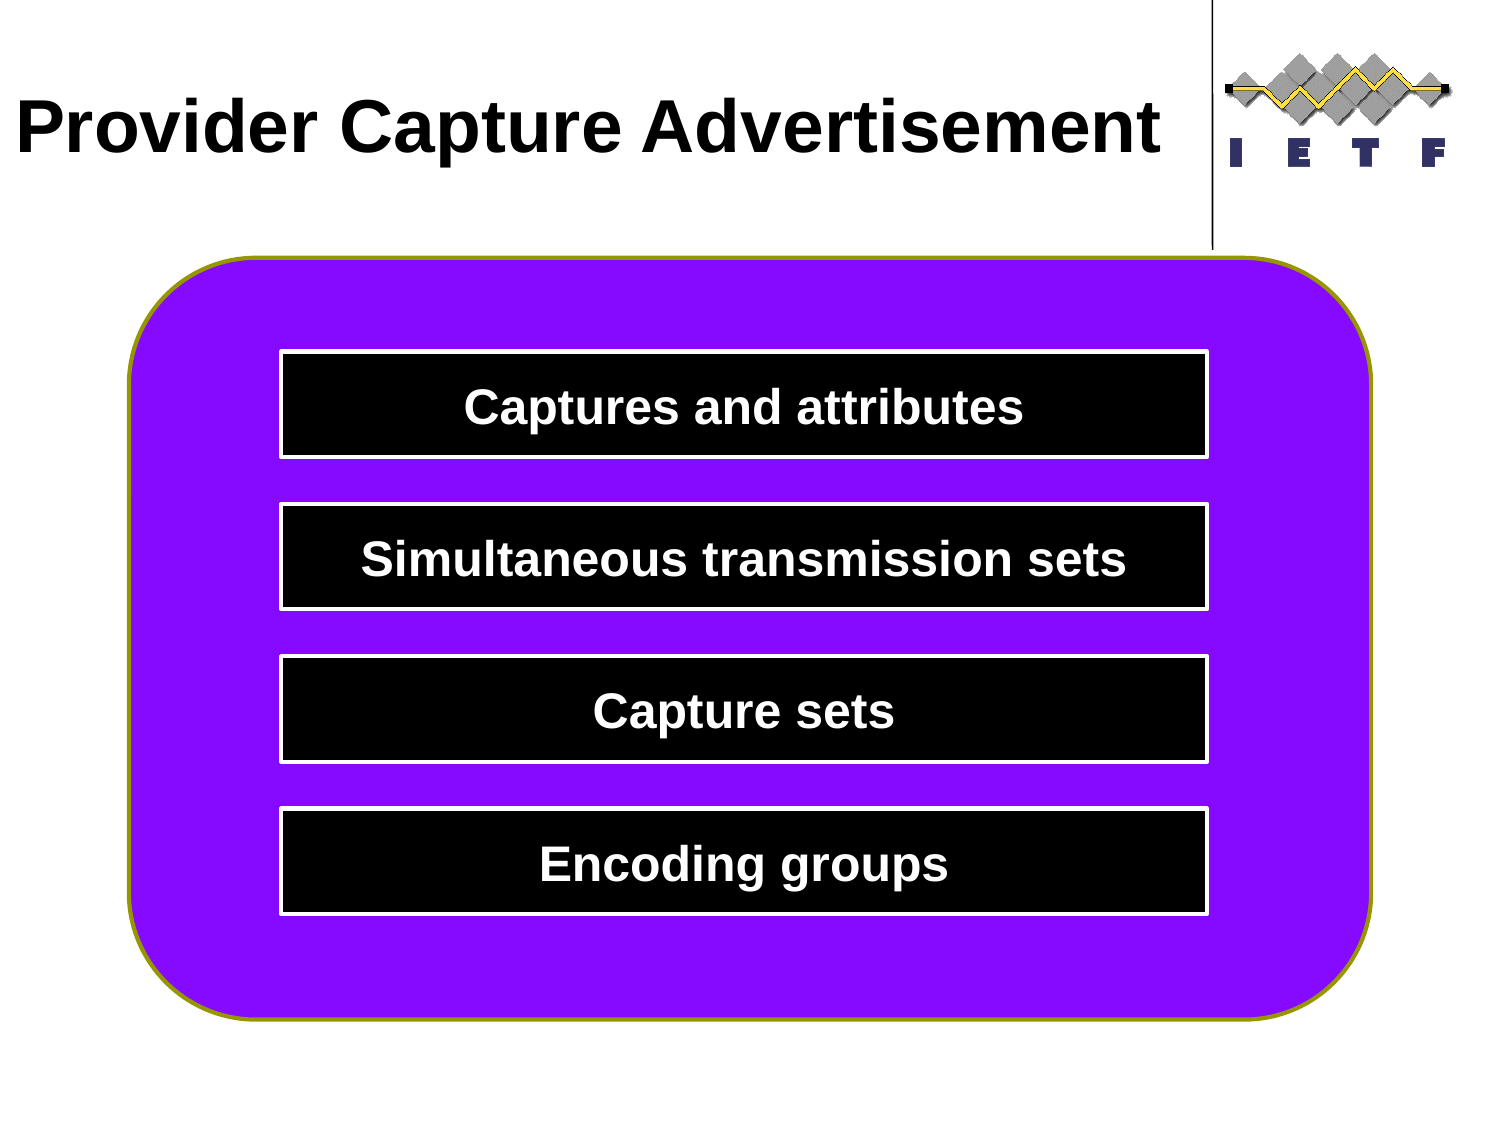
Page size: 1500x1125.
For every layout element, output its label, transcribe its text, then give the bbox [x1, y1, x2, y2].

picture [1212, 37, 1463, 181]
text_box Encoding groups [279, 806, 1209, 916]
text_box Capture sets [279, 654, 1209, 764]
title Provider Capture Advertisement [0, 19, 1201, 176]
text_box [126, 255, 1374, 1022]
text_box Captures and attributes [279, 349, 1209, 459]
text_box Simultaneous transmission sets [279, 502, 1209, 611]
